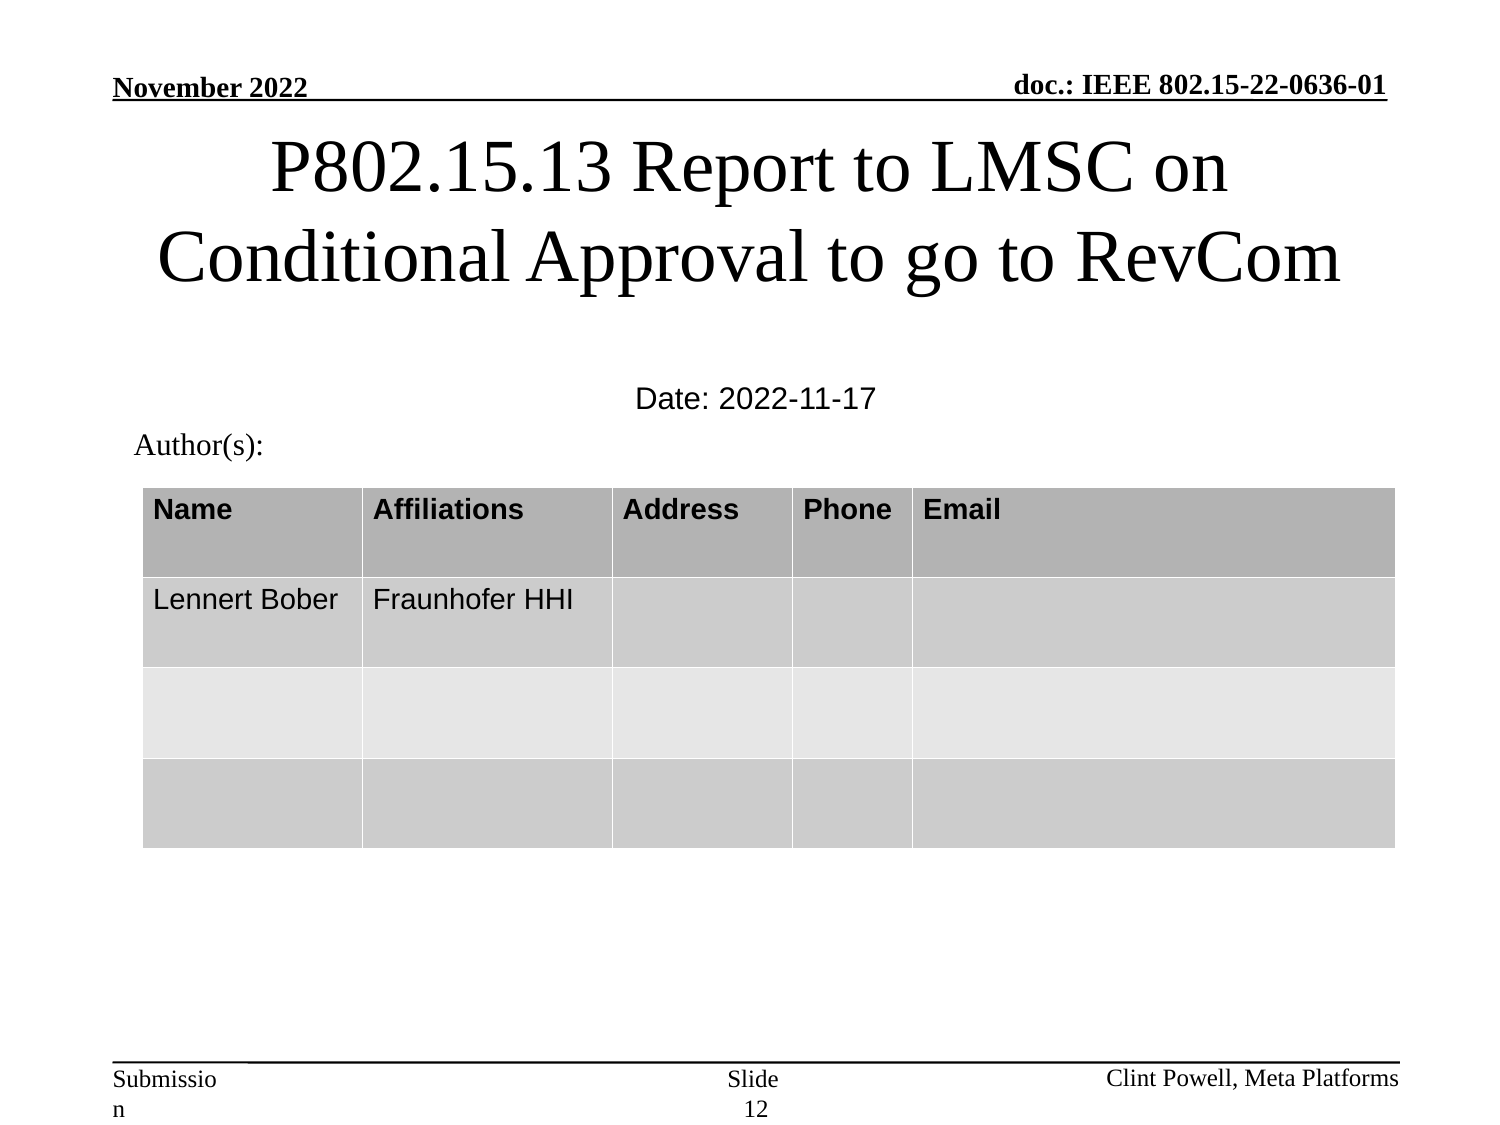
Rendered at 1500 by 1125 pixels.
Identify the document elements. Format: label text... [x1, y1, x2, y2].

table_header Email [913, 488, 1395, 577]
slide_number Slide 12 [720, 1062, 792, 1093]
table_cell [913, 759, 1395, 848]
table_cell [613, 759, 792, 848]
table_cell [793, 668, 912, 758]
table_cell [793, 578, 912, 667]
subtitle Date: 2022-11-17 [231, 371, 1282, 430]
table_cell [143, 668, 362, 758]
table_header Affiliations [363, 488, 612, 577]
table_header Address [613, 488, 792, 577]
table_header Name [143, 488, 362, 577]
table_header Phone [793, 488, 912, 577]
table_cell [613, 668, 792, 758]
title P802.15.13 Report to LMSC on Conditional Approval to go to RevCom [112, 116, 1388, 298]
table_cell [913, 578, 1395, 667]
table_cell [363, 759, 612, 848]
table_cell Lennert Bober [143, 578, 362, 667]
table_cell [613, 578, 792, 667]
table_cell [143, 759, 362, 848]
table_cell Fraunhofer HHI [363, 578, 612, 667]
table_cell [793, 759, 912, 848]
table_cell [363, 668, 612, 758]
text_box Author(s): [122, 418, 301, 465]
table_cell [913, 668, 1395, 758]
